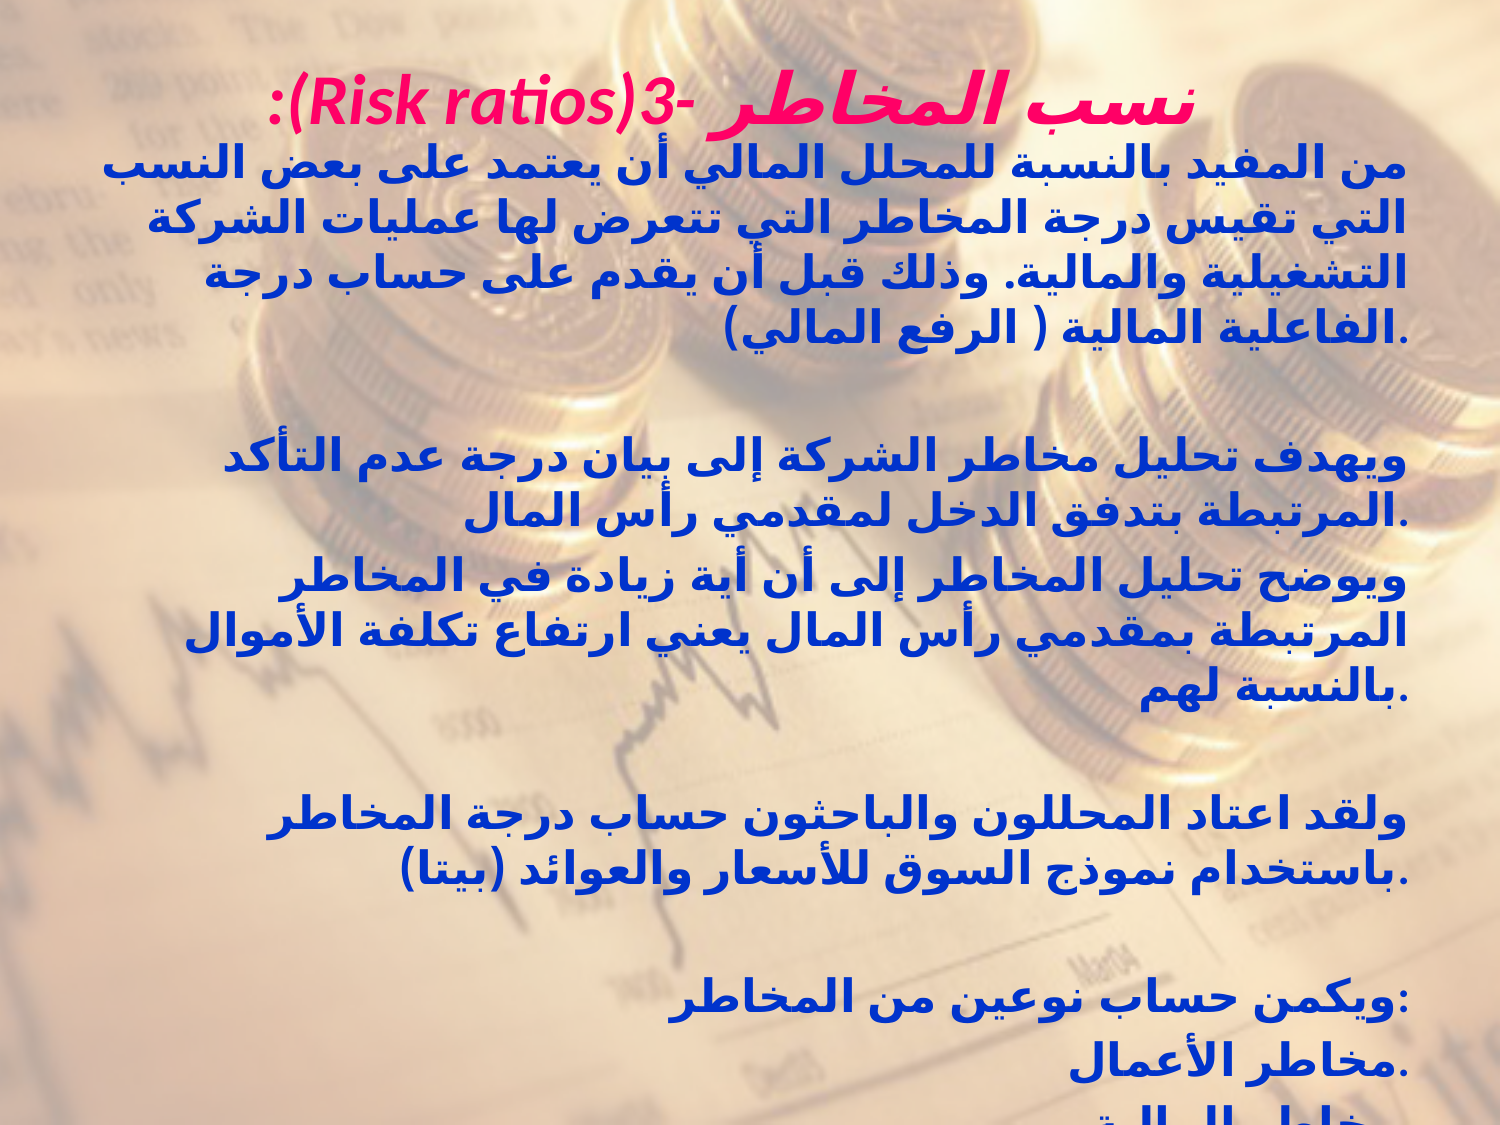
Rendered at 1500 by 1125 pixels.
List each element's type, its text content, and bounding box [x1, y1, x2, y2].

list من المفيد بالنسبة للمحلل المالي أن يعتمد على بعض النسب التي تقيس درجة المخاطر التي تتعرض لها عمليات الشركة التشغيلية والمالية. وذلك قبل أن يقدم على حساب درجة الفاعلية المالية ( الرفع المالي). ويهدف تحليل مخاطر الشركة إلى بيان درجة عدم التأكد المرتبطة بتدفق الدخل لمقدمي رأس المال. ويوضح تحليل المخاطر إلى أن أية زيادة في المخاطر المرتبطة بمقدمي رأس المال يعني ارتفاع تكلفة الأموال بالنسبة لهم. ولقد اعتاد المحللون والباحثون حساب درجة المخاطر باستخدام نموذج السوق للأسعار والعوائد (بيتا). ويكمن حساب نوعين من المخاطر: مخاطر الأعمال. مخاطر المالية. [75, 125, 1425, 868]
title :(Risk ratios)3- نسب المخاطر [75, 45, 1425, 125]
